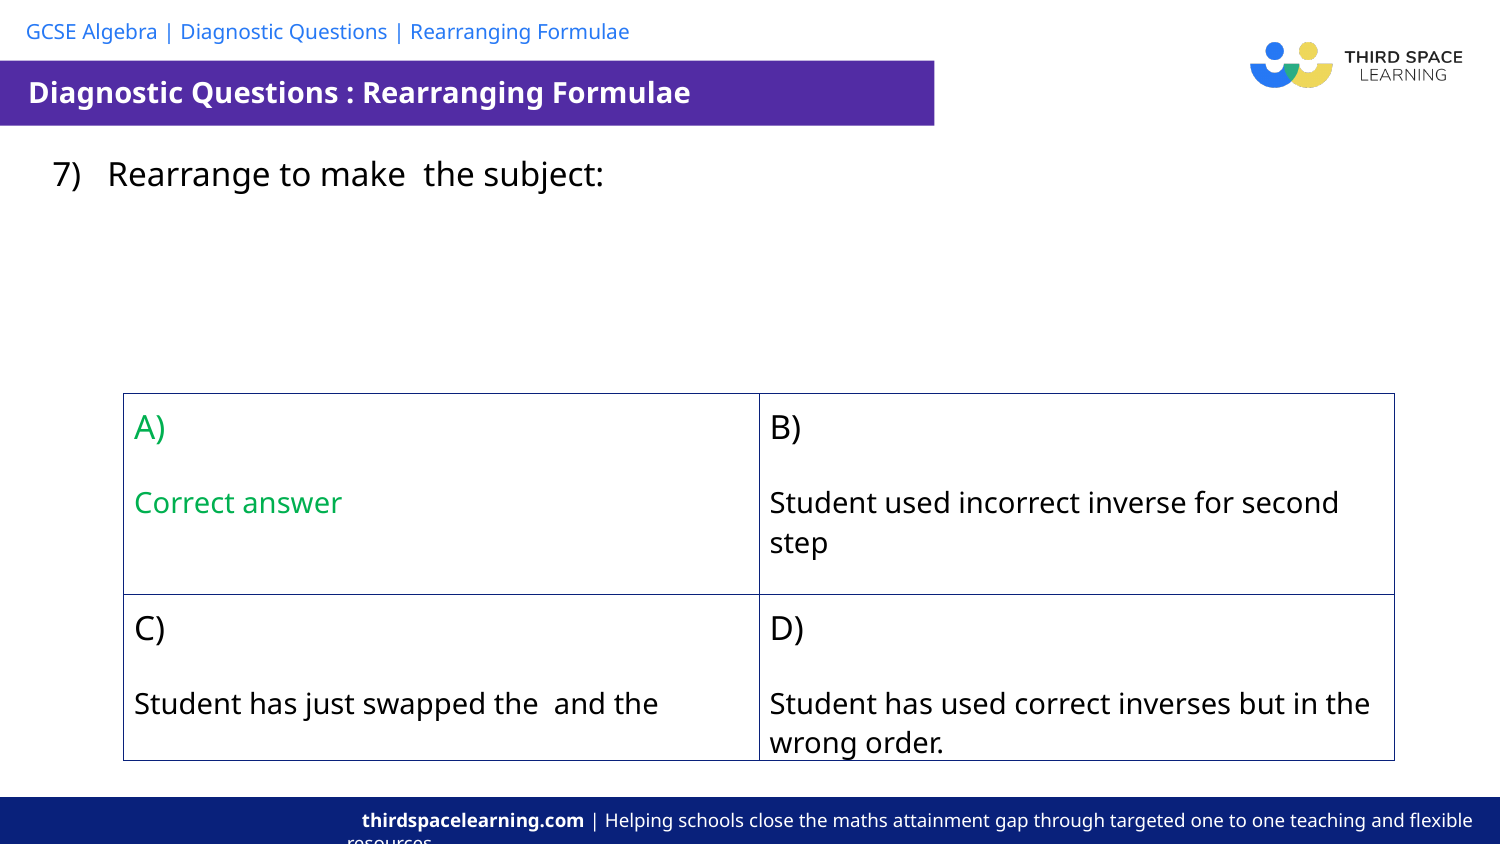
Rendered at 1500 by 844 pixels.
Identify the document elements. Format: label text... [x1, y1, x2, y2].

picture [1250, 33, 1465, 99]
text_box Diagnostic Questions : Rearranging Formulae [13, 59, 792, 125]
